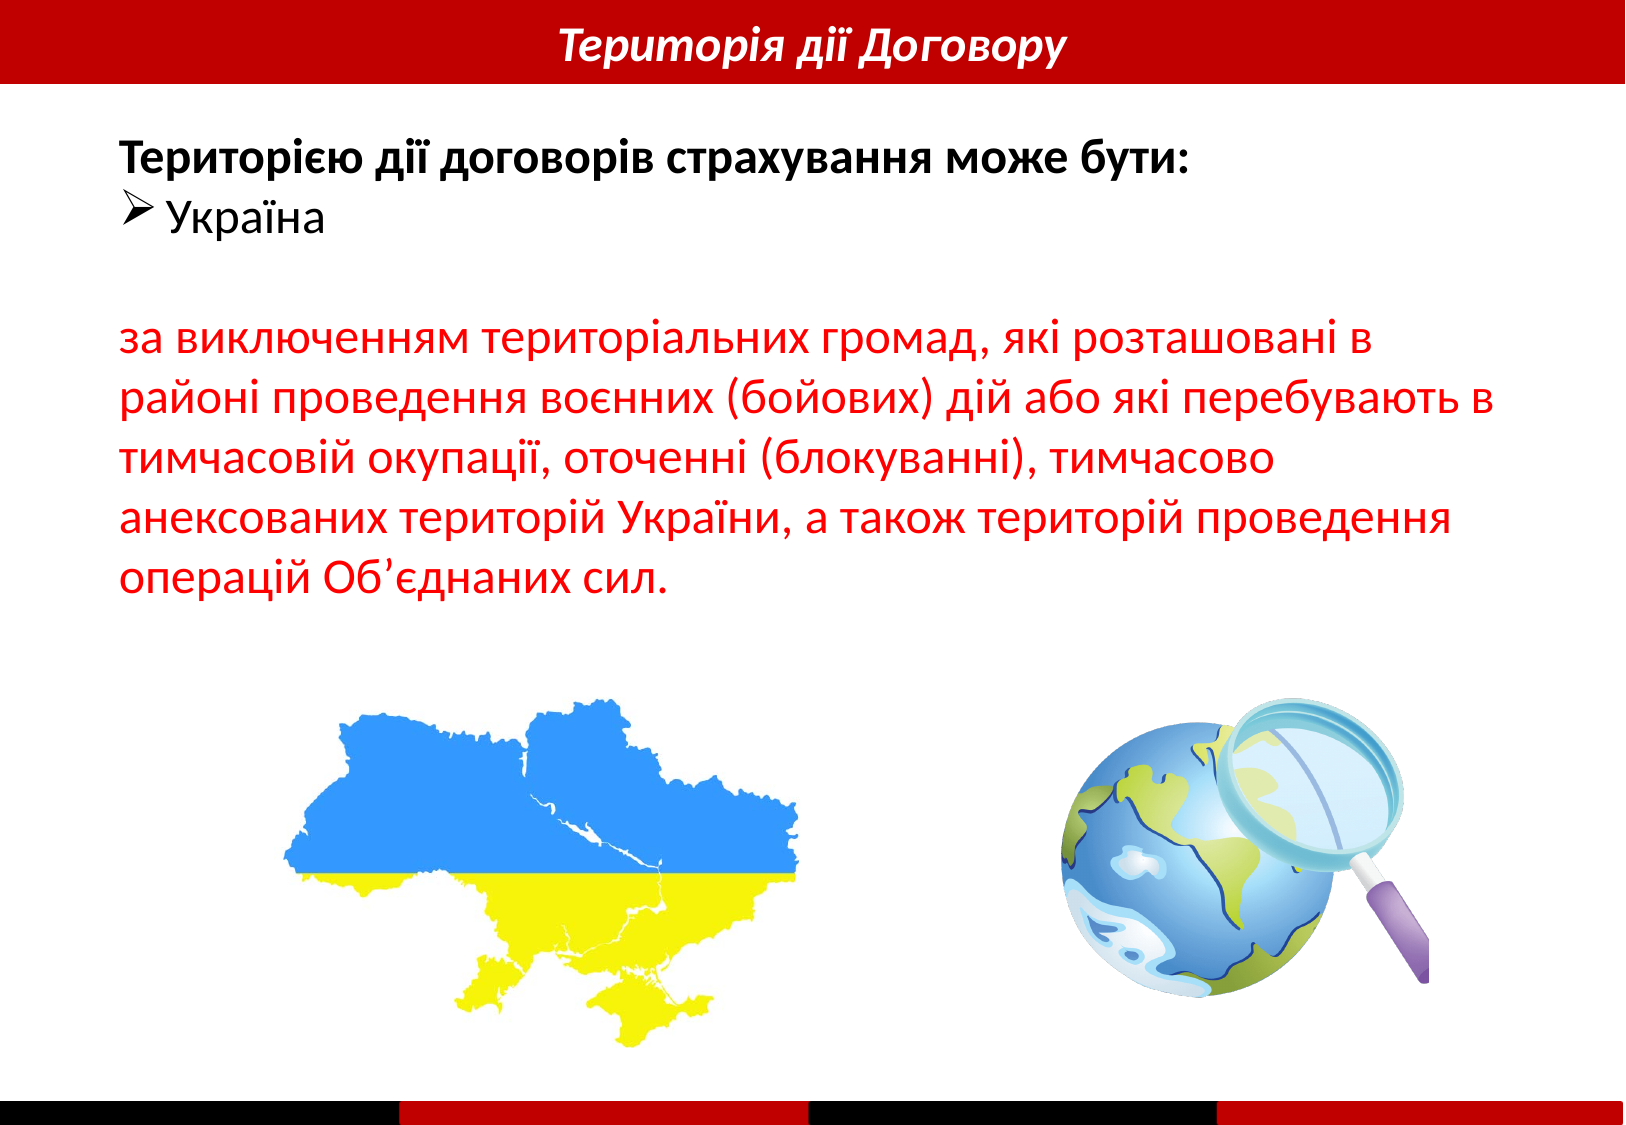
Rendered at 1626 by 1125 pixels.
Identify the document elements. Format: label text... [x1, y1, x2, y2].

picture [274, 684, 806, 1055]
text_box Територія дії Договору [0, 0, 1625, 84]
picture [1048, 692, 1430, 1008]
text_box Територією дії договорів страхування може бути: Україна за виключенням територіальних громад, які розташовані в районі проведення воєнних (бойових) дій або які перебувають в тимчасовій окупації, оточенні (блокуванні), тимчасово анексованих територій України, а також територій проведення операцій Об’єднаних сил. [103, 115, 1517, 656]
picture [0, 1101, 1624, 1125]
